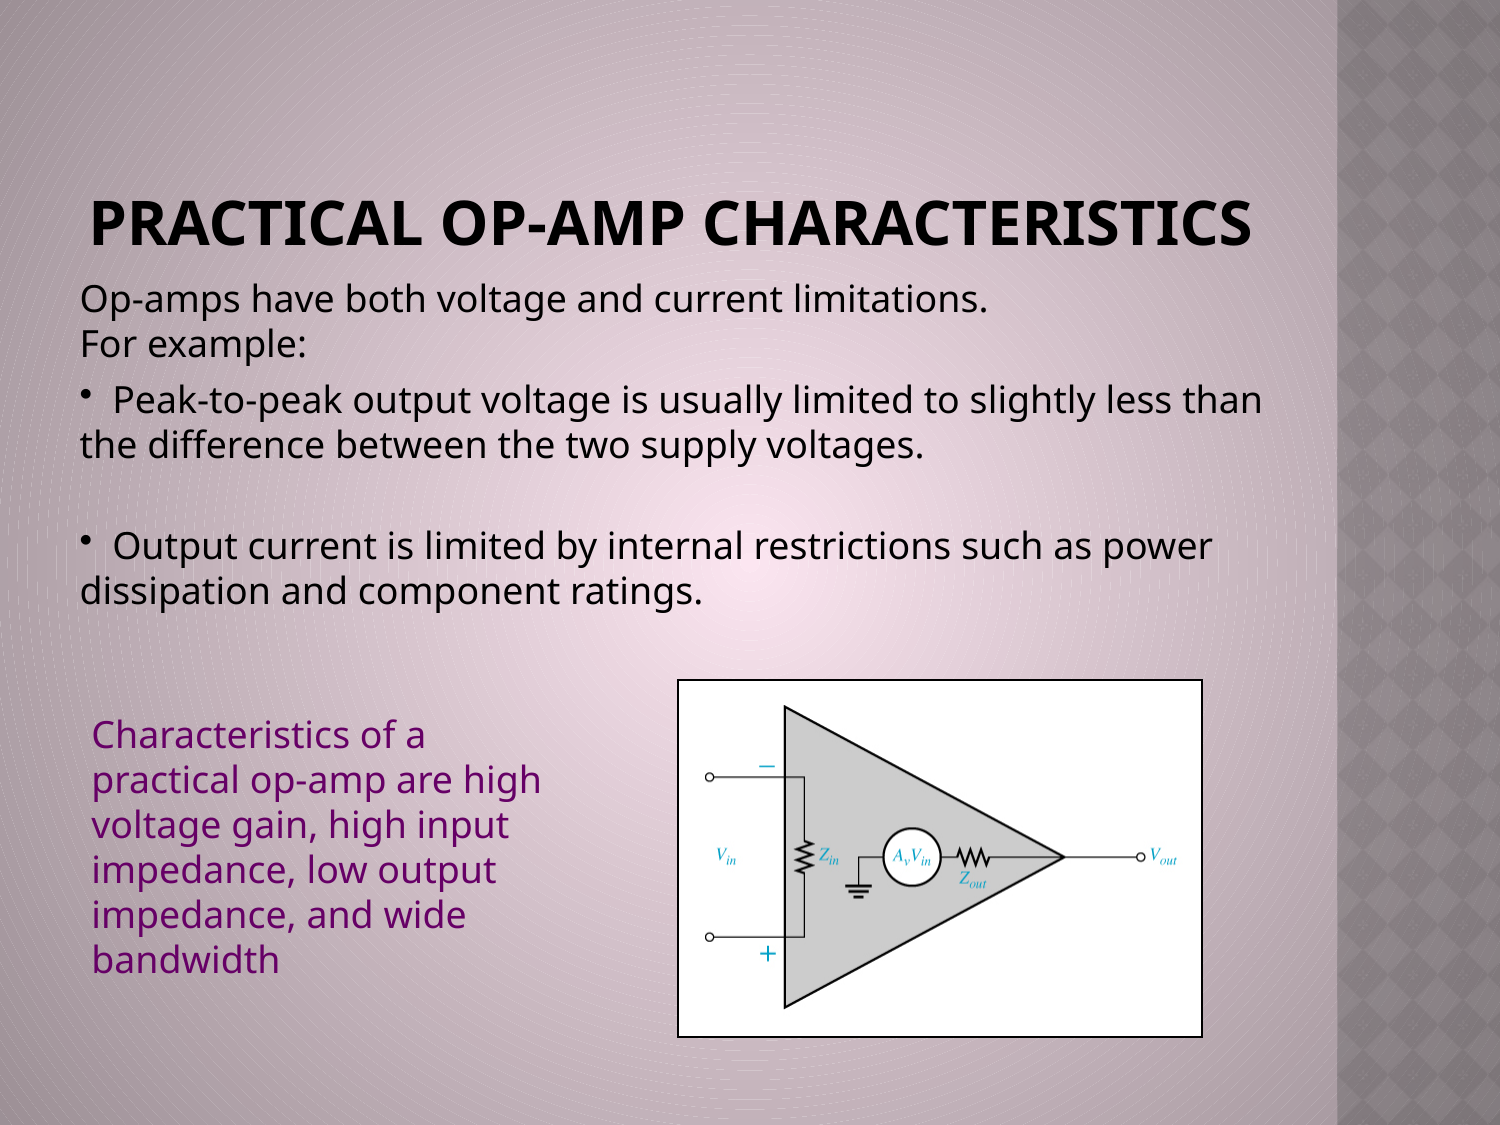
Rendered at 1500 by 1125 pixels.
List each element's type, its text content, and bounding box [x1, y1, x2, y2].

picture [678, 680, 1202, 1036]
text_box Characteristics of a practical op-amp are high voltage gain, high input impedance, low output impedance, and wide bandwidth [76, 704, 573, 989]
text_box Op-amps have both voltage and current limitations. For example: Peak-to-peak output voltage is usually limited to slightly less than the difference between the two supply voltages. Output current is limited by internal restrictions such as power dissipation and component ratings. [64, 267, 1294, 620]
title Practical op-amp characteristics [76, 113, 1265, 267]
